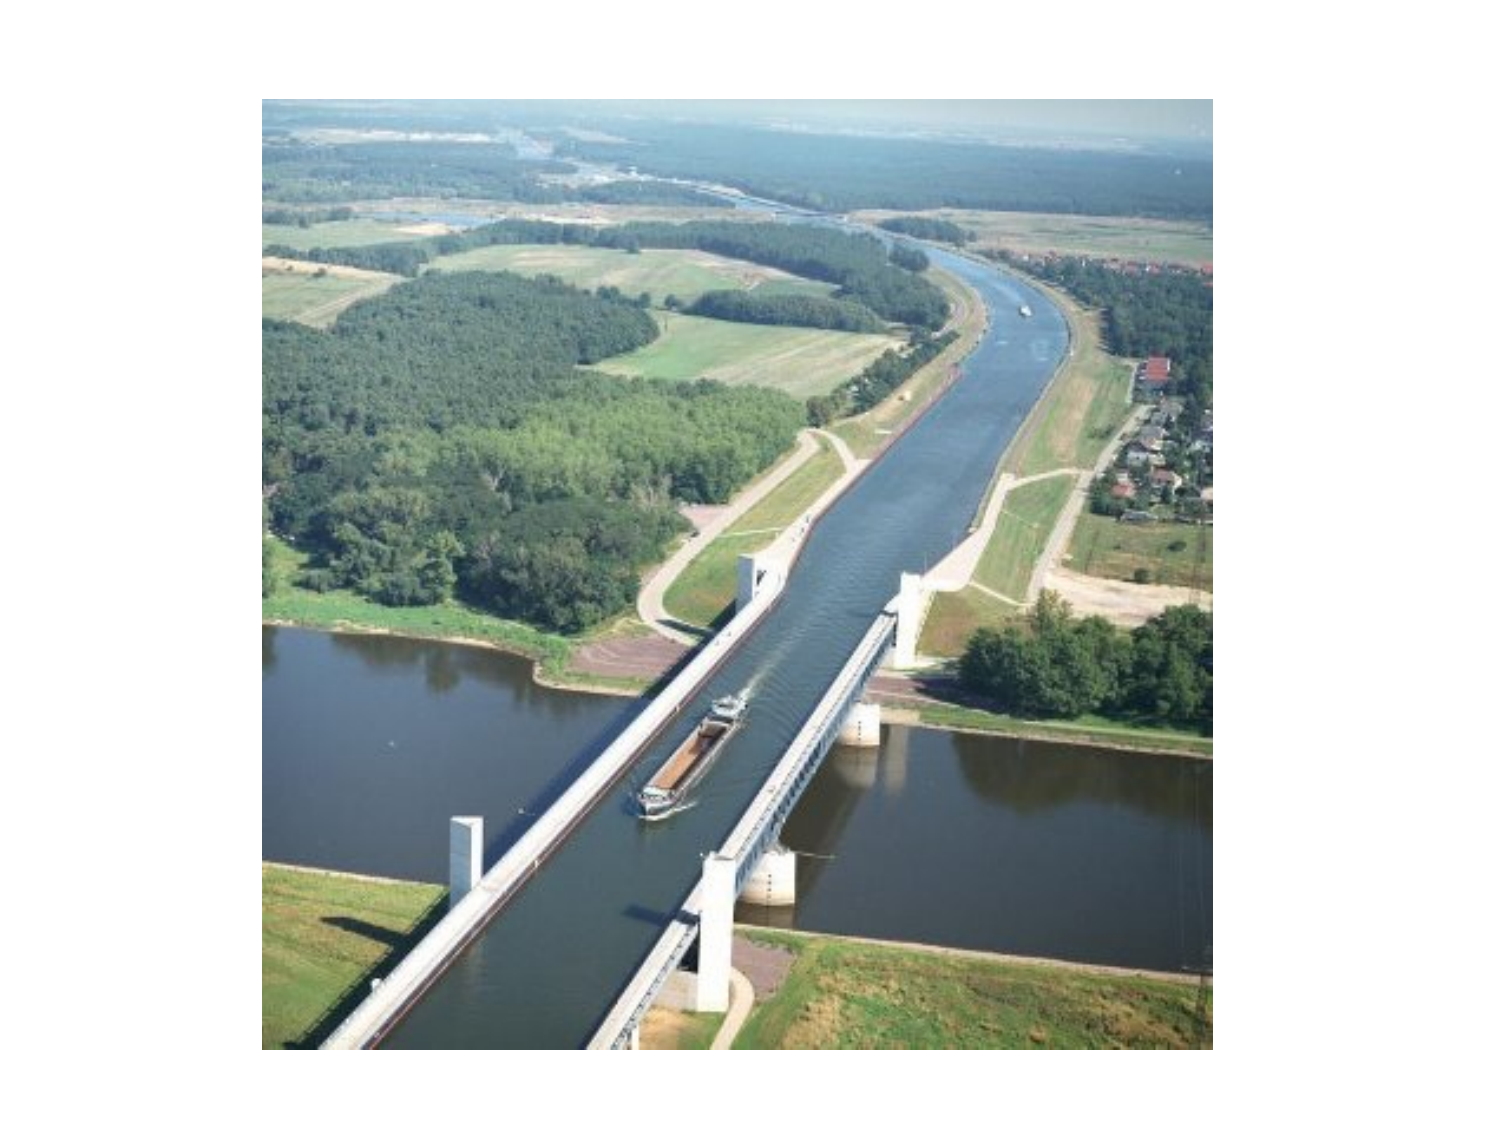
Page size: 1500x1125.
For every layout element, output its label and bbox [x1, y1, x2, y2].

picture [262, 99, 1213, 1051]
